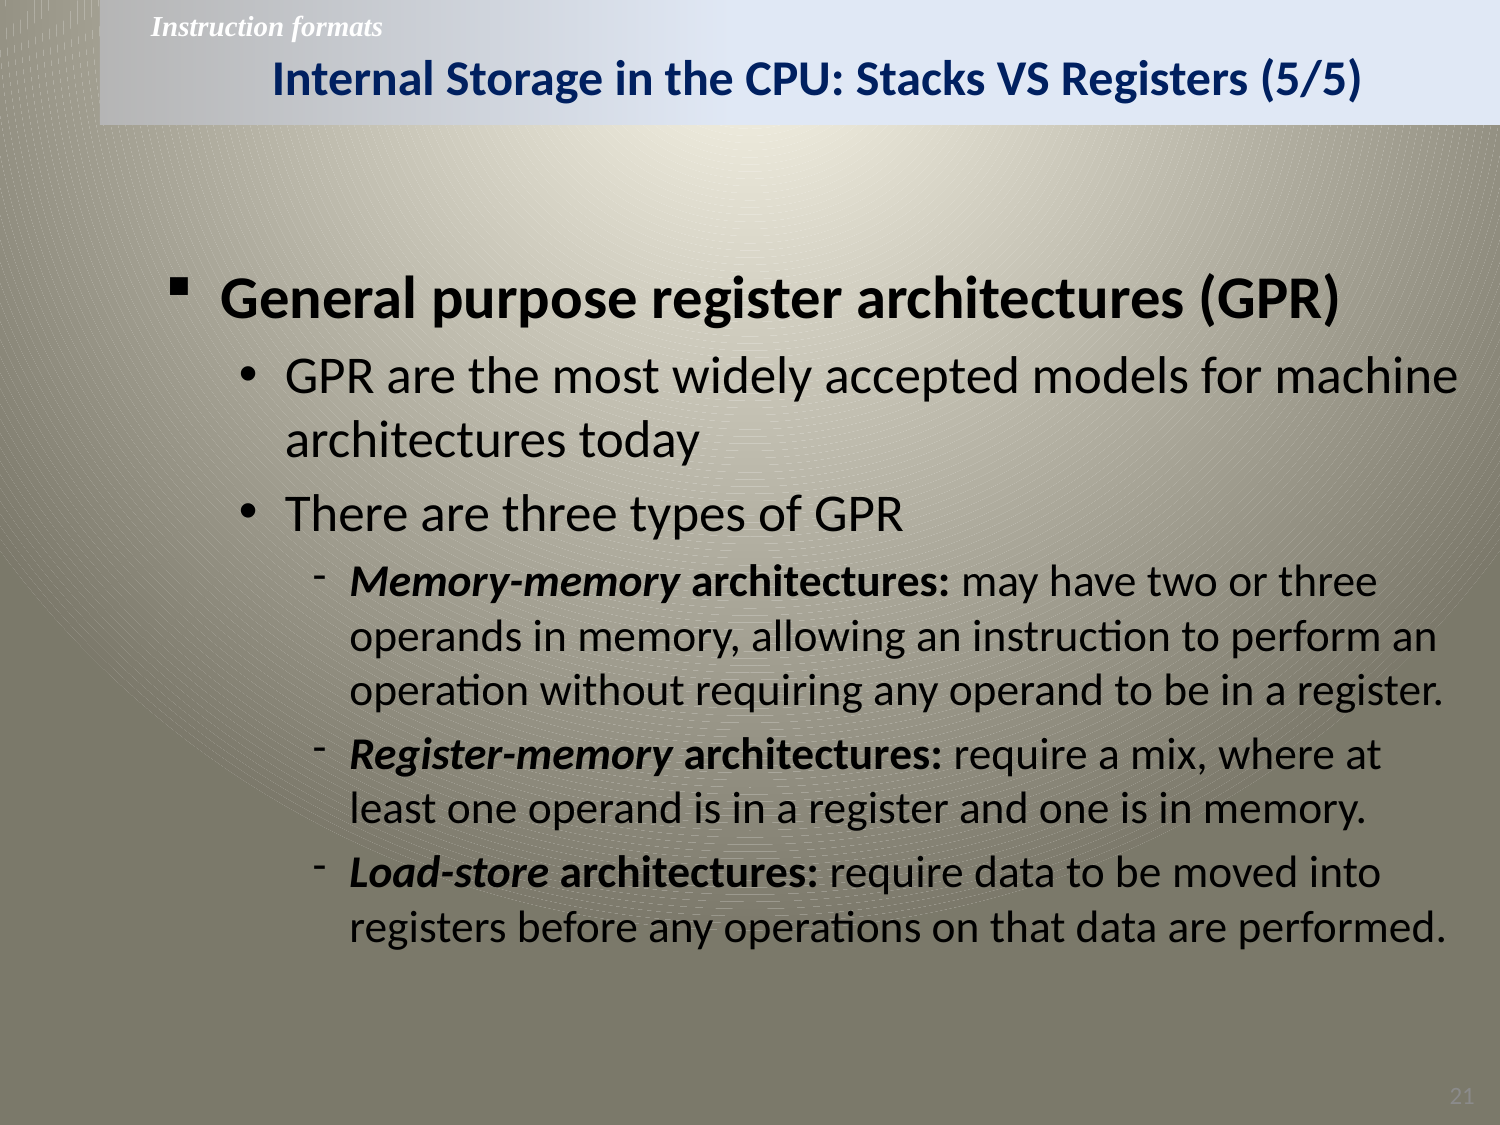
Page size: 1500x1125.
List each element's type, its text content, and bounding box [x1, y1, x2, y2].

list Instruction formats [135, 0, 625, 50]
title Internal Storage in the CPU: Stacks VS Registers (5/5) [135, 37, 1500, 113]
list General purpose register architectures (GPR) GPR are the most widely accepted models for machine architectures today There are three types of GPR Memory-memory architectures: may have two or three operands in memory, allowing an instruction to perform an operation without requiring any operand to be in a register. Register-memory architectures: require a mix, where at least one operand is in a register and one is in memory. Load-store architectures: require data to be moved into registers before any operations on that data are performed. [150, 249, 1488, 993]
